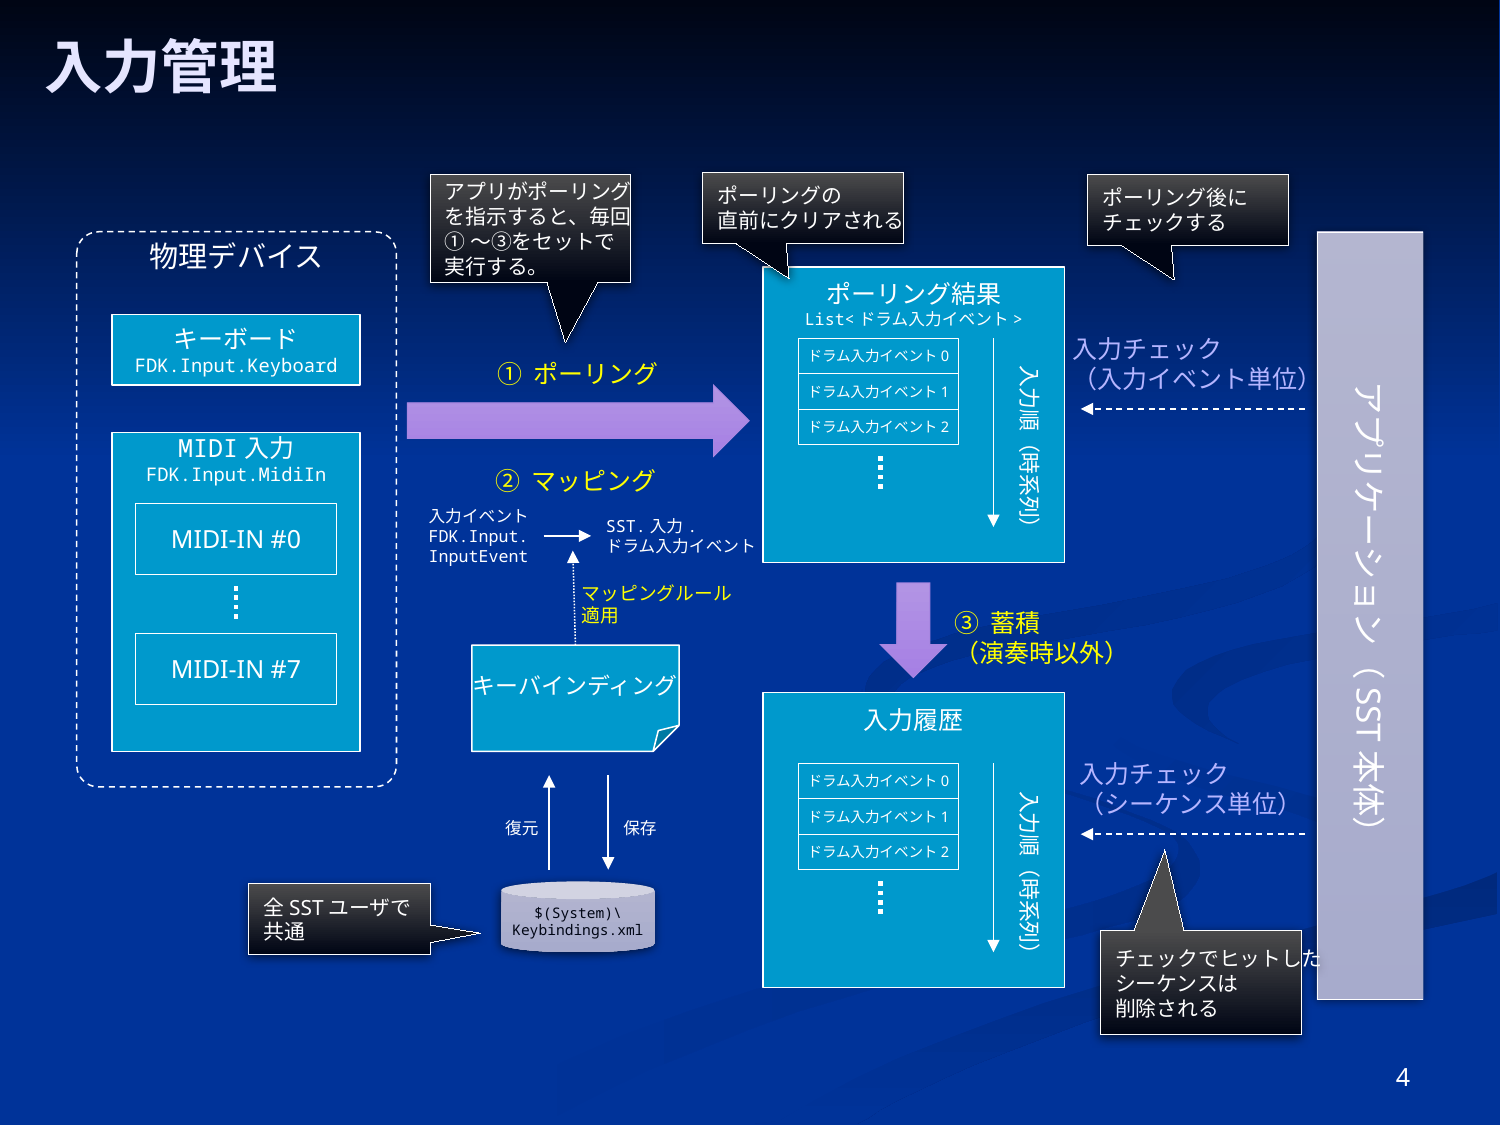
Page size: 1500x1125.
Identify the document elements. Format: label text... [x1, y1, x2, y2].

text_box 入力順（時系列） [994, 351, 1051, 521]
text_box 復元 [490, 810, 549, 846]
text_box アプリがポーリング を指示すると、毎回 ①～③をセットで 実行する。 [430, 174, 631, 343]
text_box $(System)\ Keybindings.xml [501, 881, 655, 953]
text_box [406, 383, 750, 458]
text_box アプリケーション（SST本体） [1316, 231, 1424, 1000]
text_box 入力イベント FDK.Input. InputEvent [413, 498, 544, 574]
text_box [879, 582, 939, 679]
text_box ドラム入力イベント2 [798, 408, 958, 445]
text_box 復元 [550, 810, 554, 846]
text_box ドラム入力イベント1 [798, 373, 958, 408]
text_box ドラム入力イベント2 [798, 834, 958, 870]
text_box キーバインディング [471, 645, 680, 752]
text_box ① ポーリング [482, 351, 674, 397]
text_box 保存 [609, 810, 672, 846]
title 入力管理 [29, 19, 1471, 112]
text_box 入力履歴 [763, 692, 1065, 988]
text_box マッピングルール 適用 [576, 574, 747, 634]
slide_number 4 [1074, 1058, 1425, 1104]
text_box 入力順（時系列） [994, 776, 1051, 947]
text_box ③ 蓄積 （演奏時以外） [939, 599, 1144, 675]
text_box ② マッピング [480, 457, 672, 503]
text_box 全SSTユーザで 共通 [248, 883, 481, 955]
text_box ポーリング結果 List<ドラム入力イベント> [763, 267, 1065, 563]
text_box チェックでヒットした シーケンスは 削除される [1100, 849, 1302, 1035]
text_box 入力チェック （入力イベント単位） [1057, 326, 1338, 401]
text_box ドラム入力イベント0 [798, 763, 958, 798]
text_box 物理デバイス [76, 231, 397, 787]
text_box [572, 550, 576, 646]
text_box SST.入力. ドラム入力イベント [591, 508, 771, 564]
text_box マッピングルール 適用 [566, 574, 572, 634]
text_box ドラム入力イベント1 [798, 798, 958, 834]
text_box ポーリングの 直前にクリアされる [702, 172, 904, 279]
text_box ドラム入力イベント0 [798, 338, 958, 373]
text_box ポーリング後に チェックする [1087, 174, 1289, 280]
text_box 入力チェック （シーケンス単位） [1064, 751, 1318, 827]
